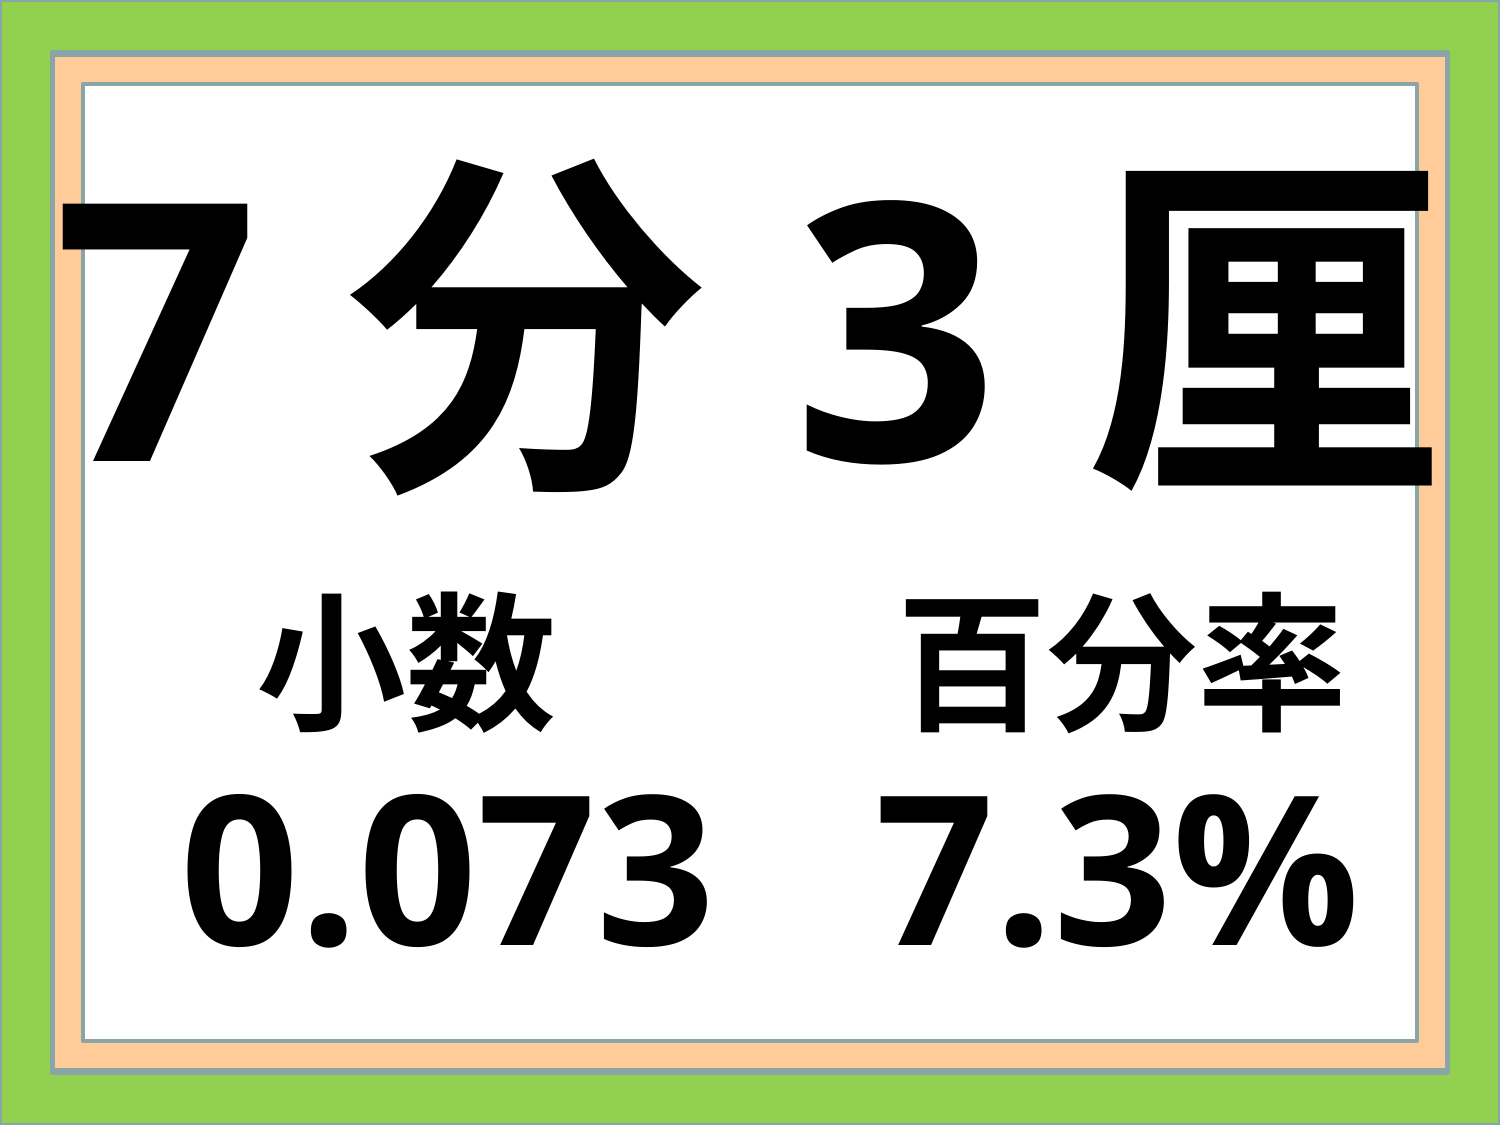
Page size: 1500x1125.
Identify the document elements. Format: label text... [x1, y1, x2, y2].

text_box 7.3% [816, 716, 1420, 994]
text_box 0.073 [146, 716, 750, 994]
text_box 7分3厘 [177, 89, 1323, 546]
text_box 小数 [146, 573, 667, 757]
text_box 百分率 [882, 573, 1485, 757]
